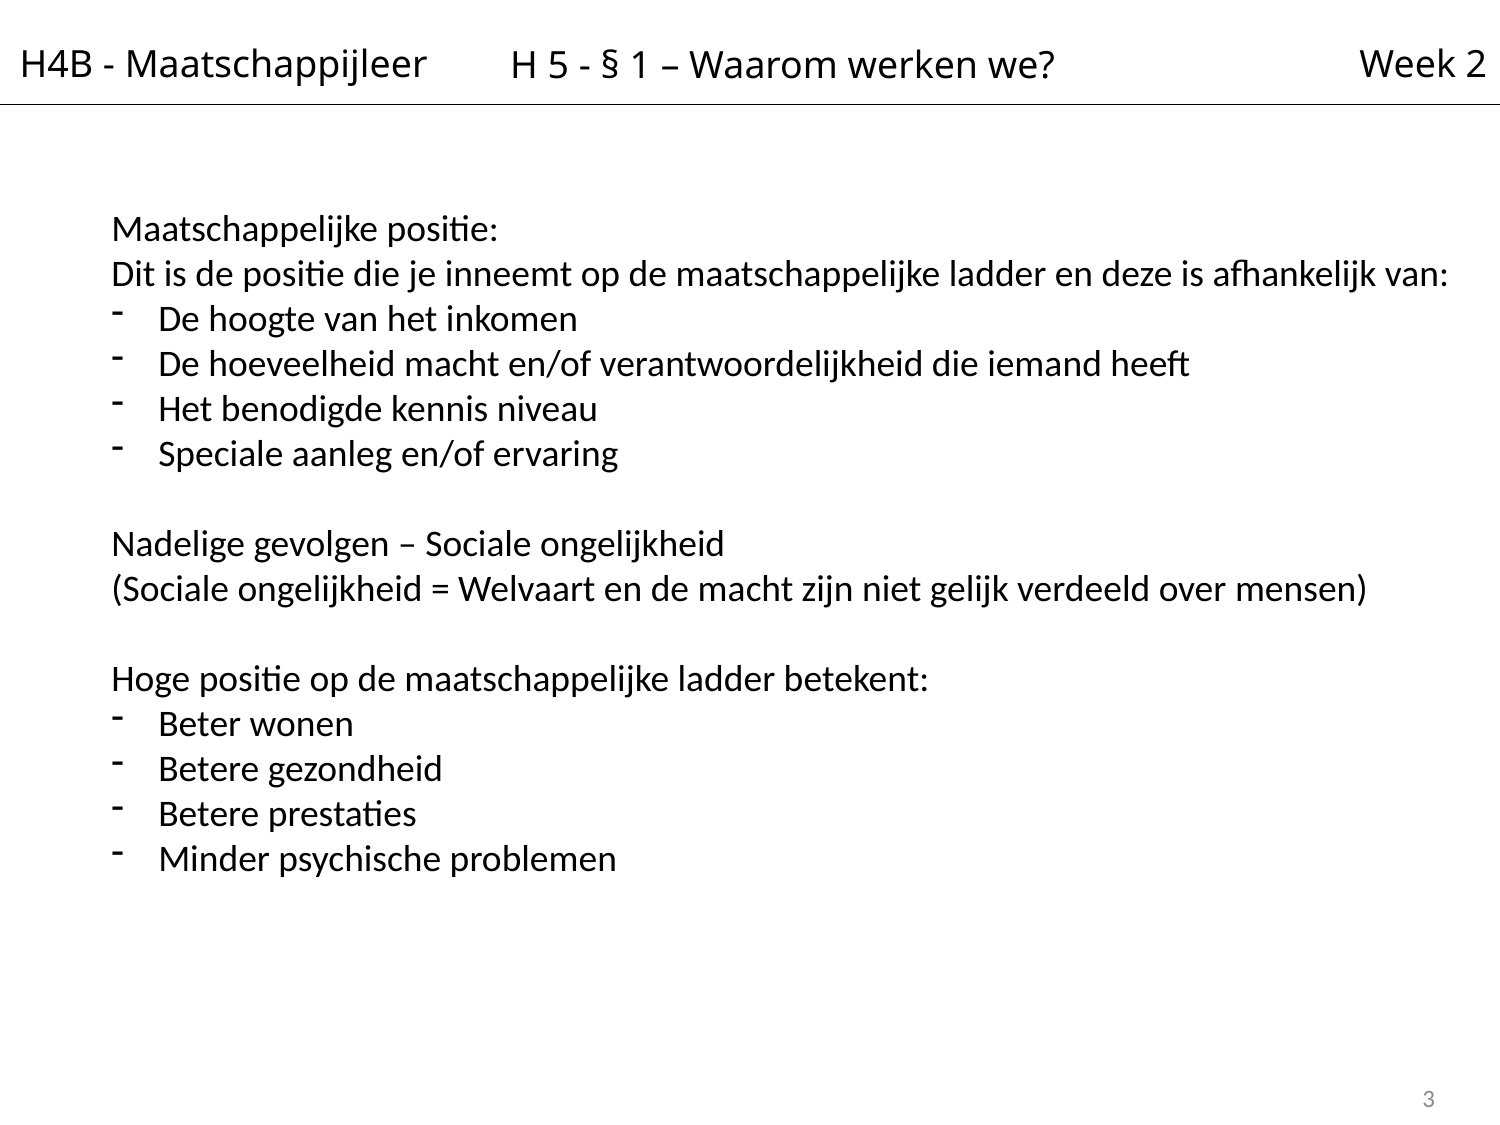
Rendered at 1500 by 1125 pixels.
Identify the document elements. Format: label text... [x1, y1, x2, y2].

text_box H 5 - § 1 – Waarom werken we? [495, 33, 1071, 93]
text_box 3 [1100, 1067, 1450, 1125]
text_box Maatschappelijke positie: Dit is de positie die je inneemt op de maatschappelijke ladder en deze is afhankelijk van: De hoogte van het inkomen De hoeveelheid macht en/of verantwoordelijkheid die iemand heeft Het benodigde kennis niveau Speciale aanleg en/of ervaring Nadelige gevolgen – Sociale ongelijkheid (Sociale ongelijkheid = Welvaart en de macht zijn niet gelijk verdeeld over mensen) Hoge positie op de maatschappelijke ladder betekent: Beter wonen Betere gezondheid Betere prestaties Minder psychische problemen [96, 196, 1466, 886]
text_box H4B - Maatschappijleer [4, 32, 443, 92]
text_box Week 2 [1344, 32, 1500, 92]
